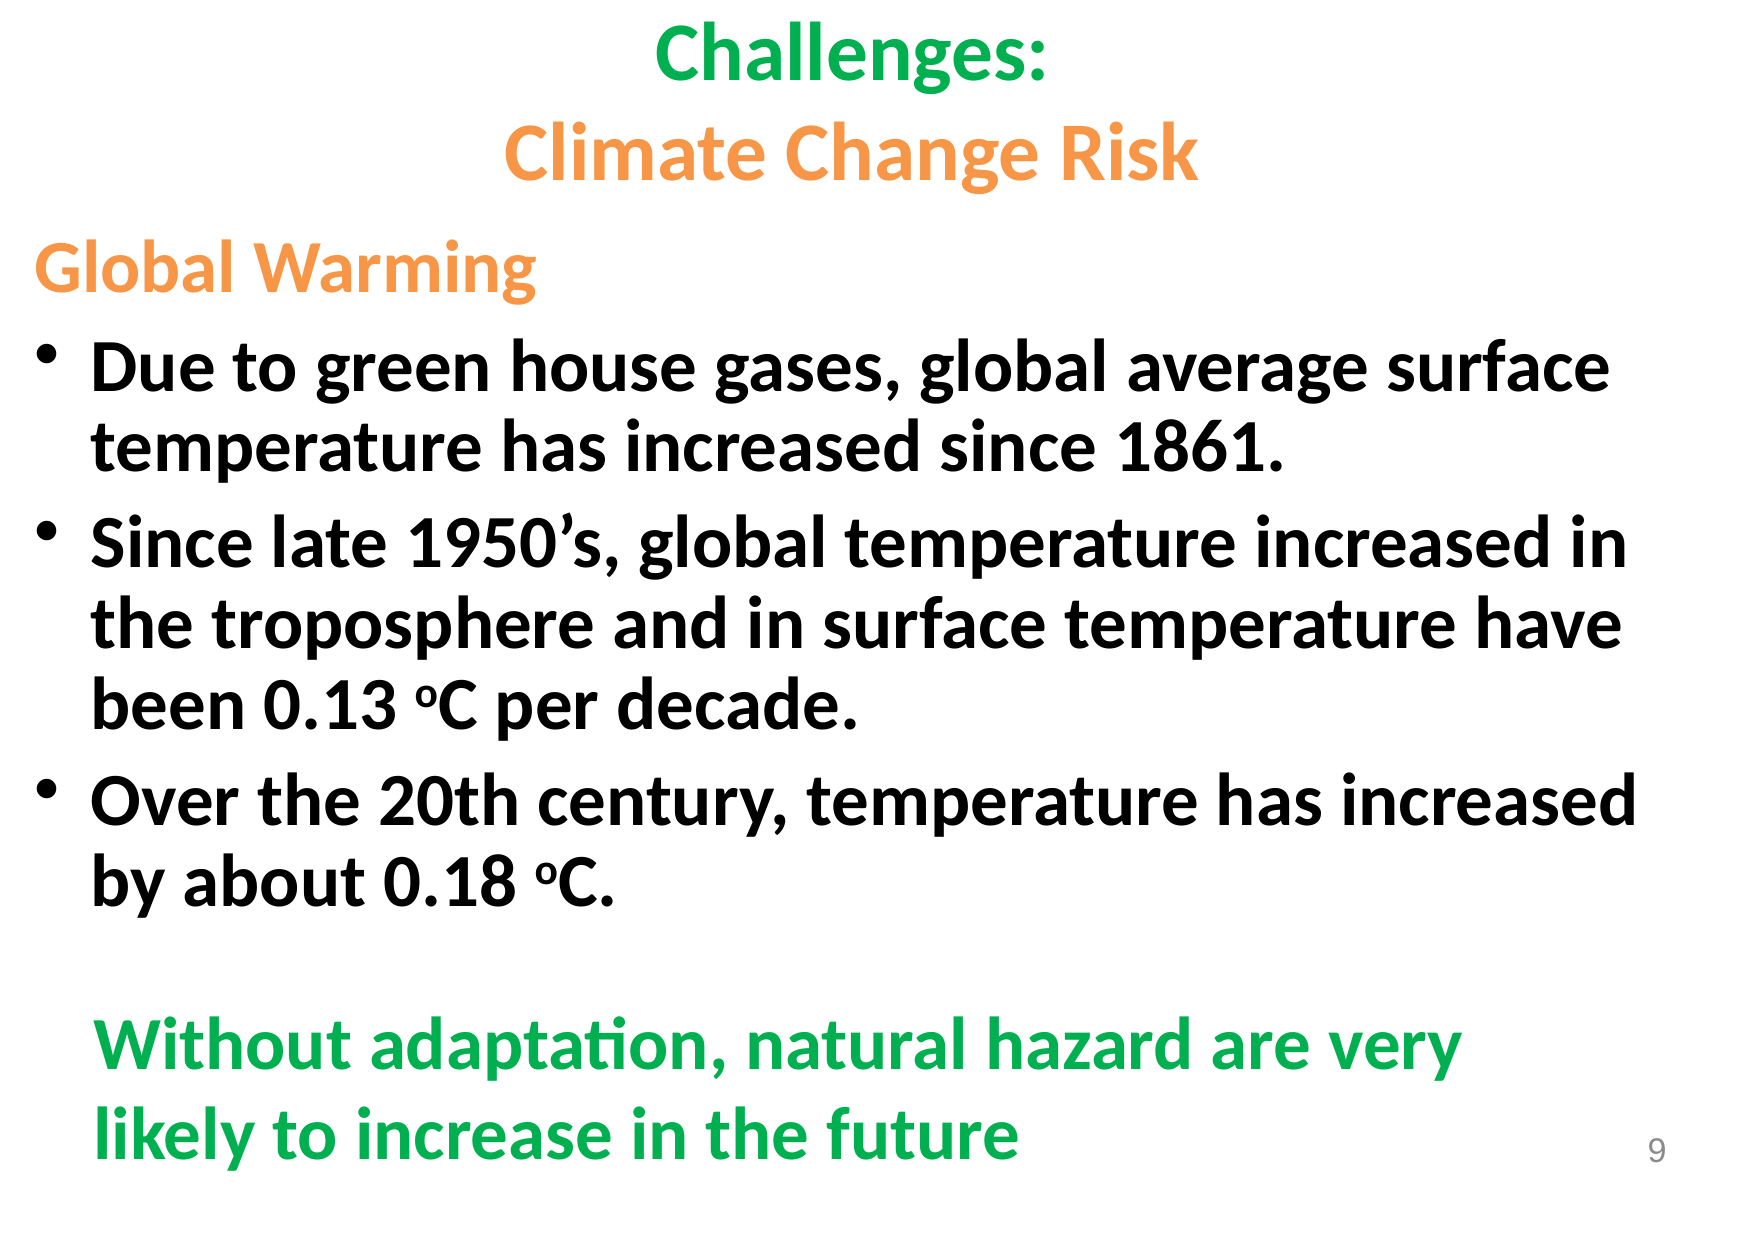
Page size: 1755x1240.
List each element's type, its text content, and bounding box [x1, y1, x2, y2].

slide_number 9 [1257, 1128, 1667, 1215]
text_box Without adaptation, natural hazard are very likely to increase in the future [78, 986, 1627, 1182]
text_box Due to green house gases, global average surface temperature has increased since 1861. Since late 1950’s, global temperature increased in the troposphere and in surface temperature have been 0.13 oC per decade. Over the 20th century, temperature has increased by about 0.18 oC. [19, 318, 1686, 931]
text_box Challenges: Climate Change Risk [414, 0, 1292, 205]
text_box Global Warming [19, 210, 1397, 319]
